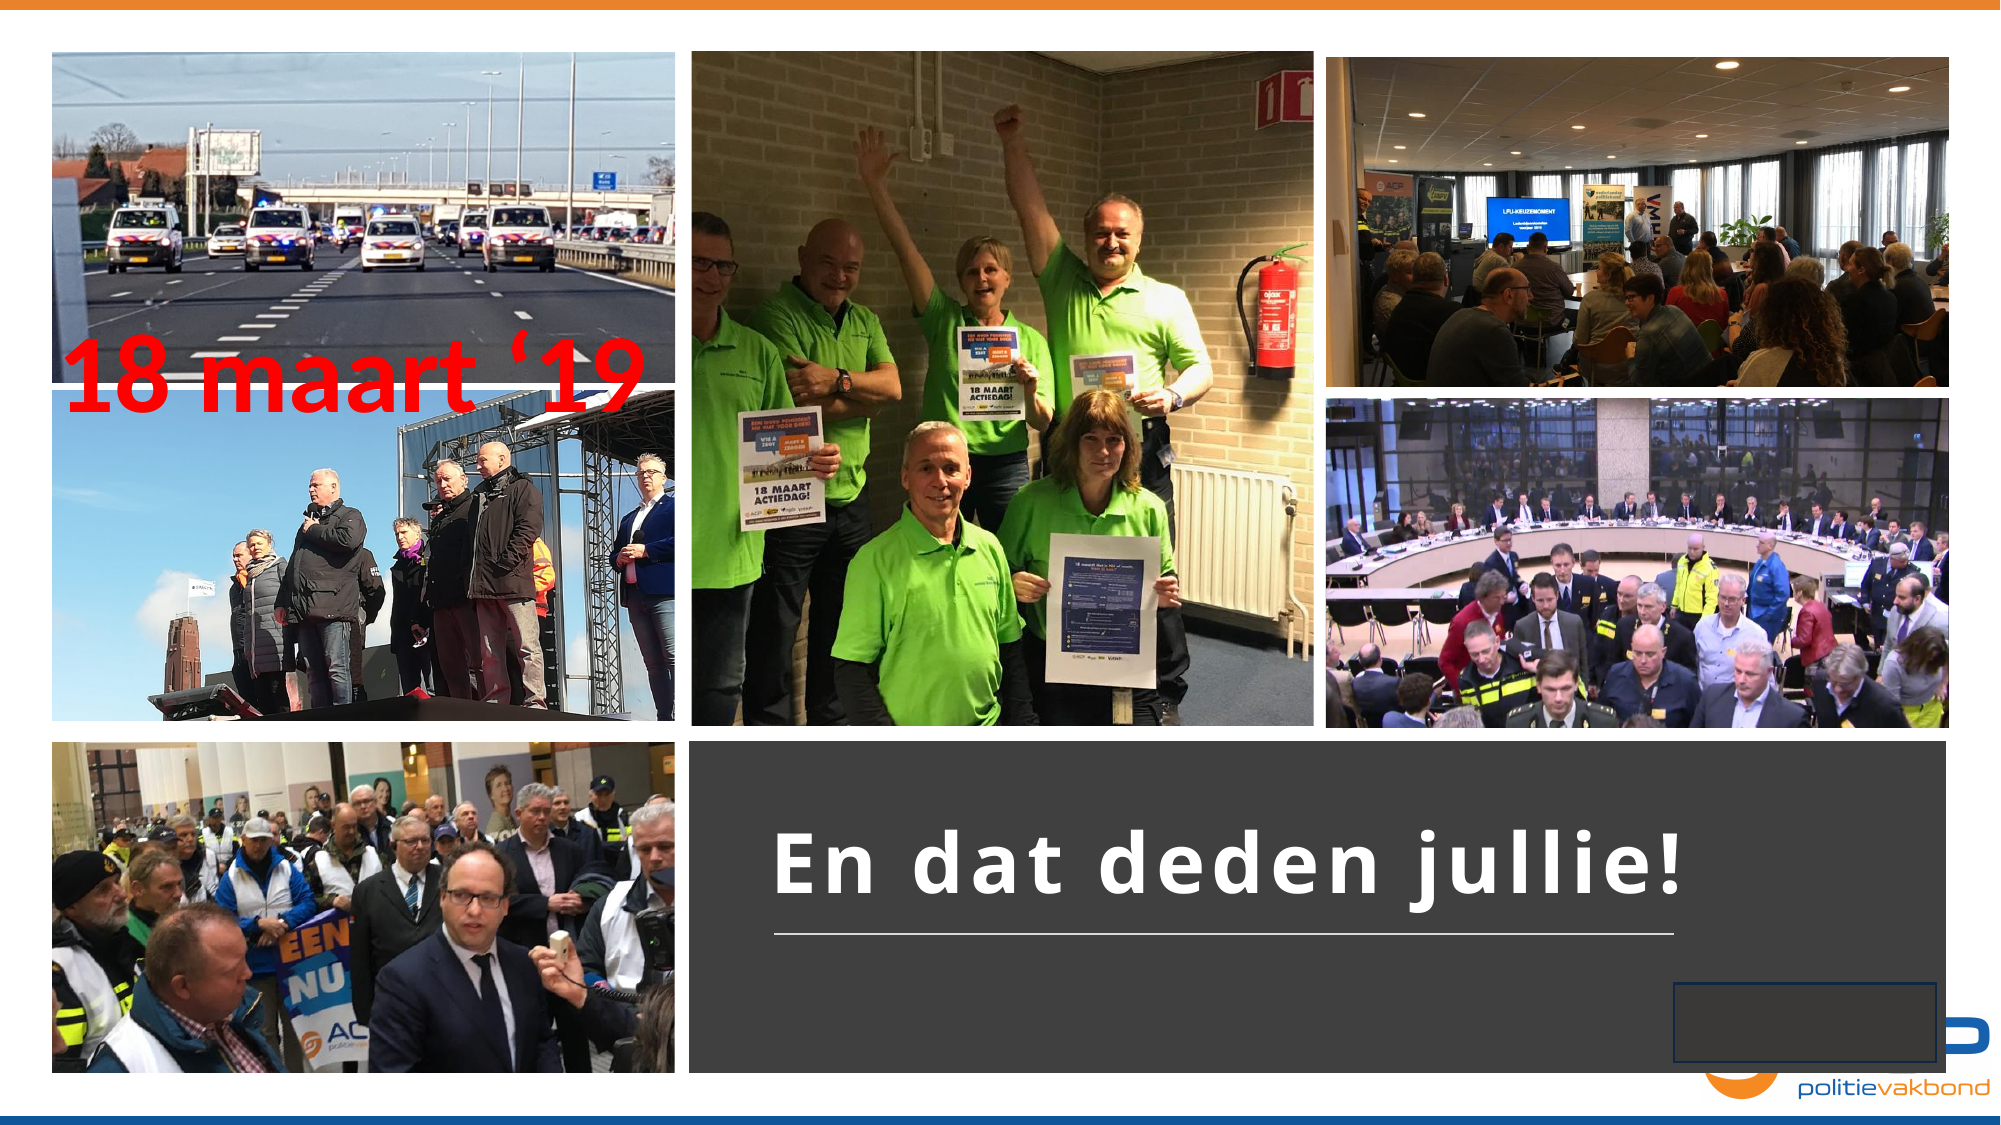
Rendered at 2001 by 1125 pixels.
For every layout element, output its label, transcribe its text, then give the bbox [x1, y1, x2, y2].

picture [1325, 398, 1949, 728]
picture [51, 52, 676, 383]
picture [52, 742, 675, 1073]
picture [1325, 57, 1949, 387]
text_box [698, 750, 1937, 1064]
text_box 18 maart ‘19 [39, 292, 666, 443]
title En dat deden jullie! [755, 777, 1876, 920]
picture [52, 389, 675, 721]
picture [1699, 1013, 1993, 1103]
text_box [1673, 982, 1937, 1063]
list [691, 51, 1314, 726]
